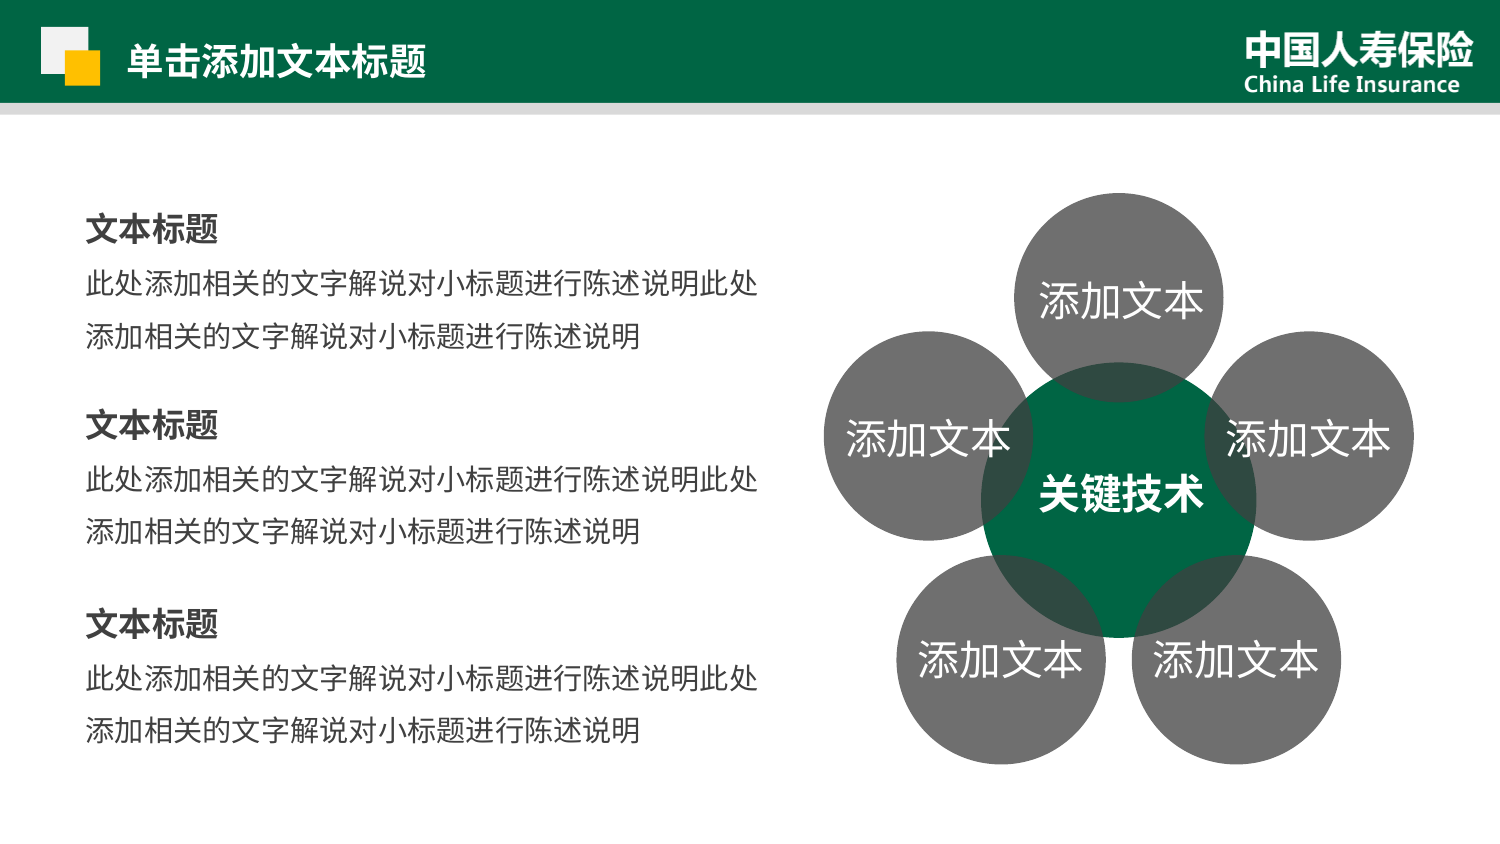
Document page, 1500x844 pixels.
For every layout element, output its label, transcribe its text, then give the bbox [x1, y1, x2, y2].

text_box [1013, 192, 1227, 403]
picture [1240, 21, 1500, 100]
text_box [1204, 331, 1415, 541]
text_box 单击添加文本标题 [112, 30, 491, 91]
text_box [823, 331, 1034, 541]
text_box 文本标题 此处添加相关的文字解说对小标题进行陈述说明此处添加相关的文字解说对小标题进行陈述说明 [70, 376, 774, 556]
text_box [896, 554, 1107, 765]
text_box [0, 0, 1500, 101]
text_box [1131, 554, 1342, 765]
text_box 文本标题 此处添加相关的文字解说对小标题进行陈述说明此处添加相关的文字解说对小标题进行陈述说明 [70, 181, 774, 361]
text_box [0, 101, 1500, 117]
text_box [980, 410, 1257, 639]
text_box [39, 25, 91, 76]
text_box 文本标题 此处添加相关的文字解说对小标题进行陈述说明此处添加相关的文字解说对小标题进行陈述说明 [70, 575, 774, 755]
text_box [63, 48, 102, 88]
